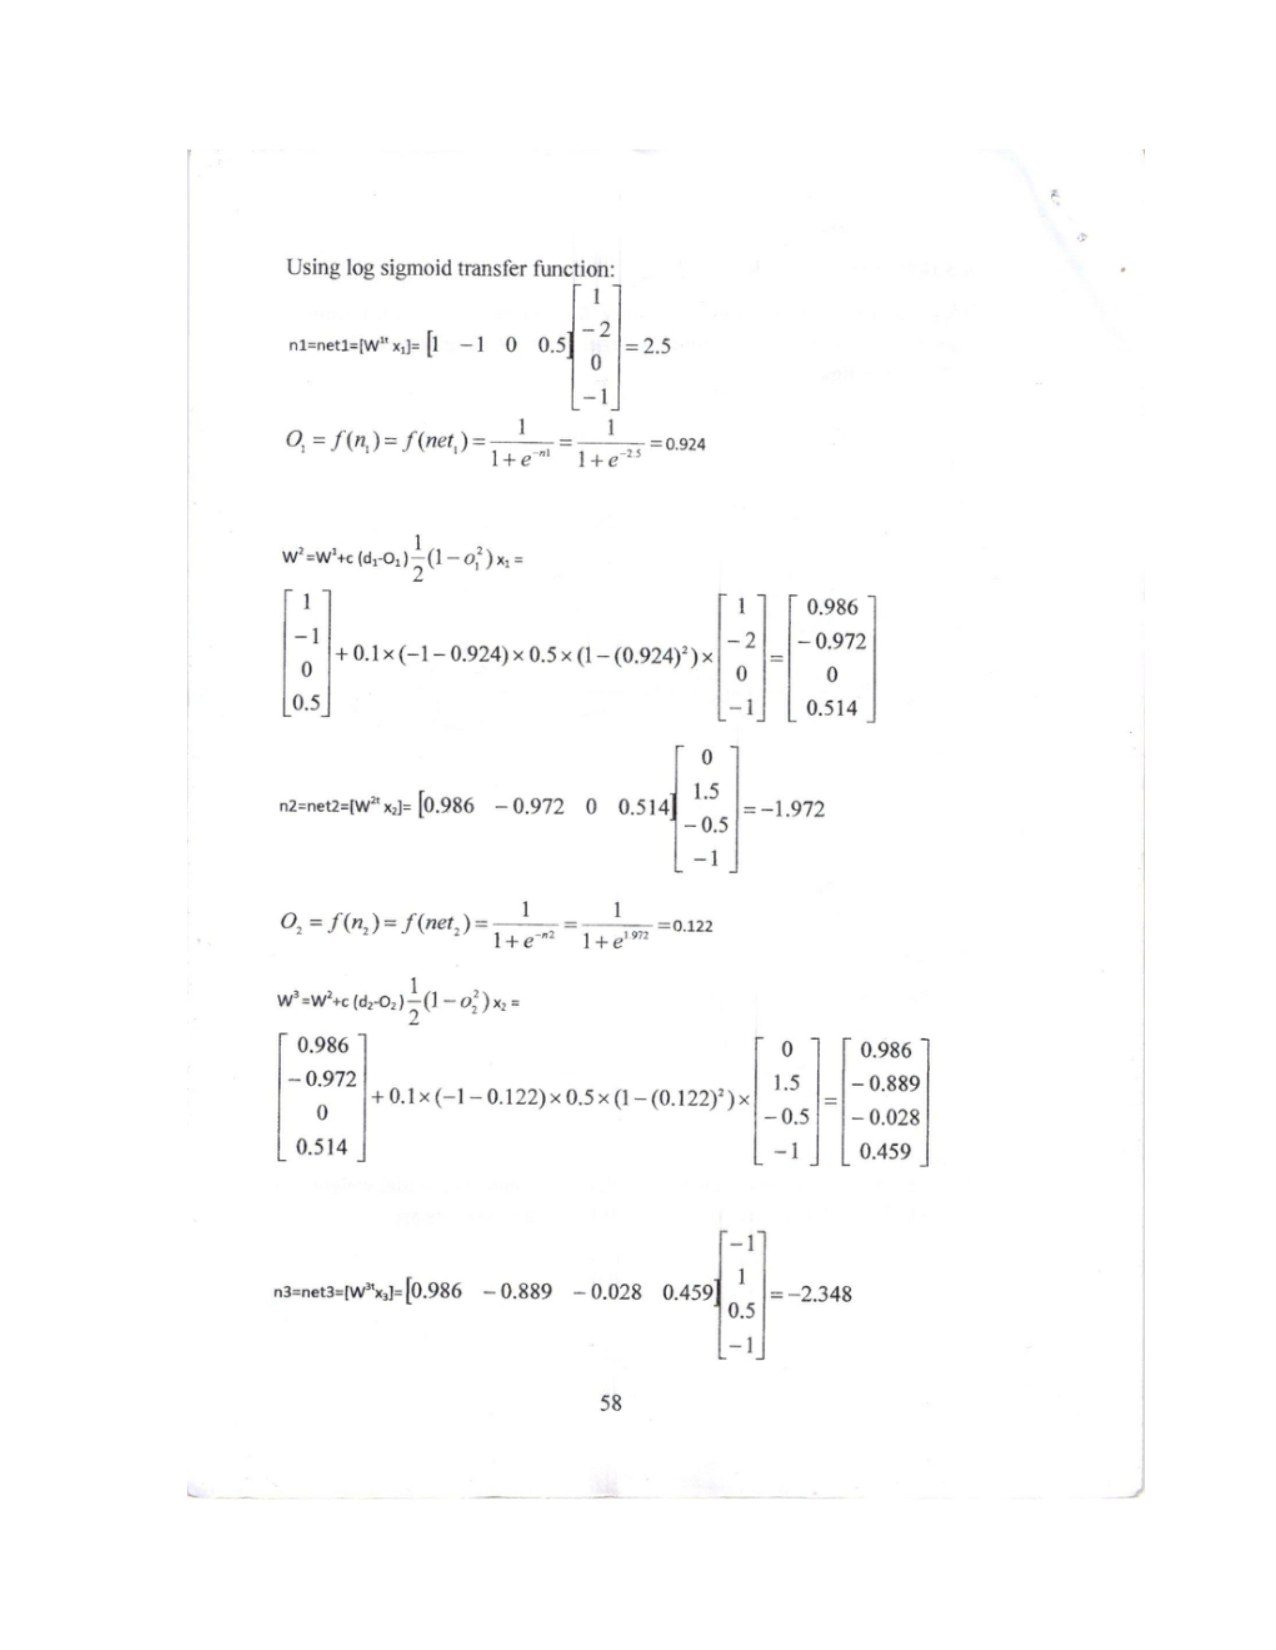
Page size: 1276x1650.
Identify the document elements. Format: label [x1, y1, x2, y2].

picture [185, 148, 1146, 1501]
